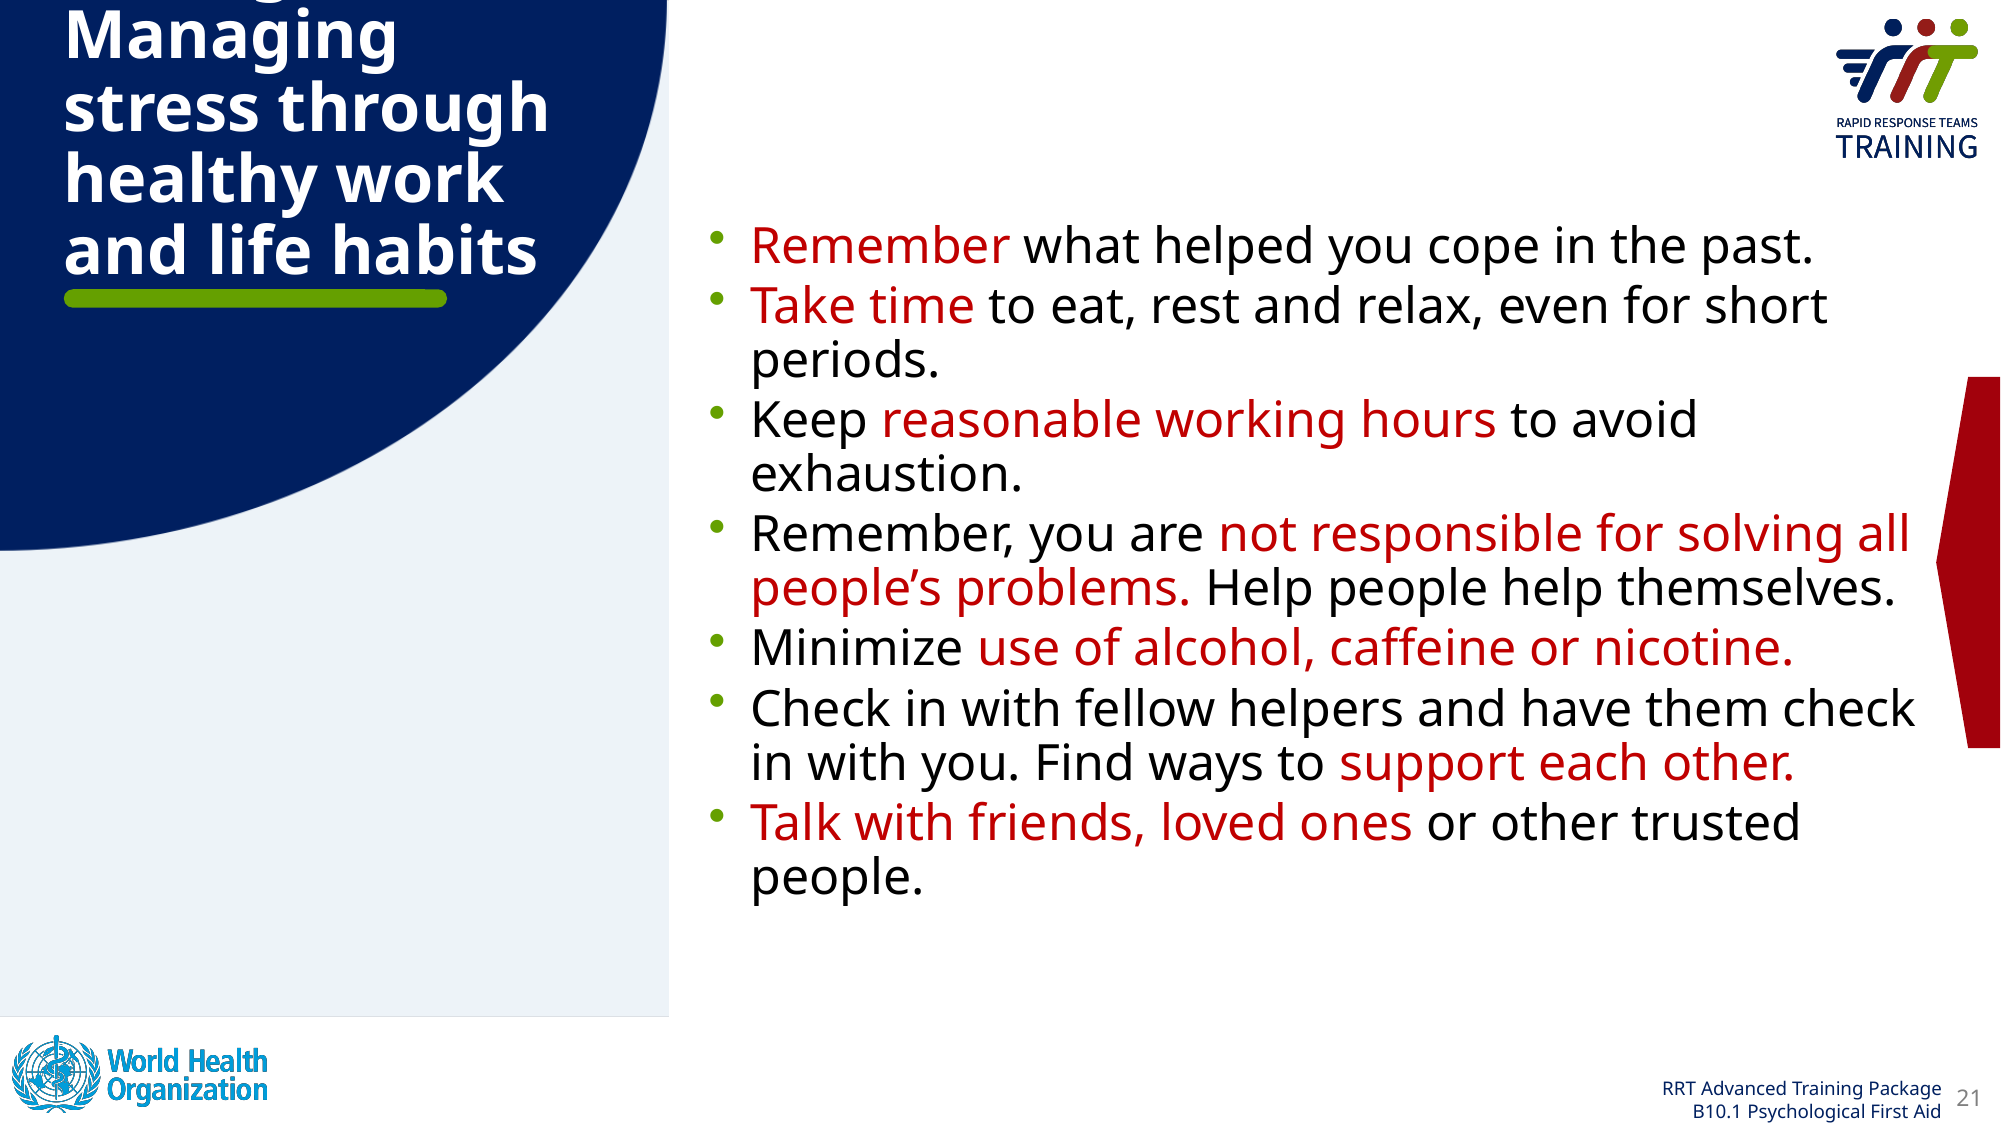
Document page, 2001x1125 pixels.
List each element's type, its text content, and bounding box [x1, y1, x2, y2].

picture [24, 1054, 36, 1087]
picture [59, 1035, 267, 1113]
picture [71, 1053, 90, 1091]
picture [36, 1088, 78, 1105]
picture [30, 1083, 37, 1091]
picture [34, 1054, 43, 1078]
picture [12, 1083, 48, 1113]
text_box During: Managing stress through healthy work and life habits [63, 151, 600, 290]
text_box [63, 289, 448, 308]
picture [46, 1056, 54, 1062]
picture [0, 0, 669, 1018]
picture [12, 1035, 54, 1068]
picture [50, 1108, 62, 1113]
picture [40, 1062, 47, 1070]
picture [22, 1062, 26, 1077]
list Remember what helped you cope in the past. Take time to eat, rest and relax, even for short periods. Keep reasonable working hours to avoid exhaustion. Remember, you are not responsible for solving all people’s problems. Help people help themselves. Minimize use of alcohol, caffeine or nicotine. Check in with fellow helpers and have them check in with you. Find ways to support each other. Talk with friends, loved ones or other trusted people. [700, 267, 1937, 858]
picture [1835, 19, 1978, 167]
